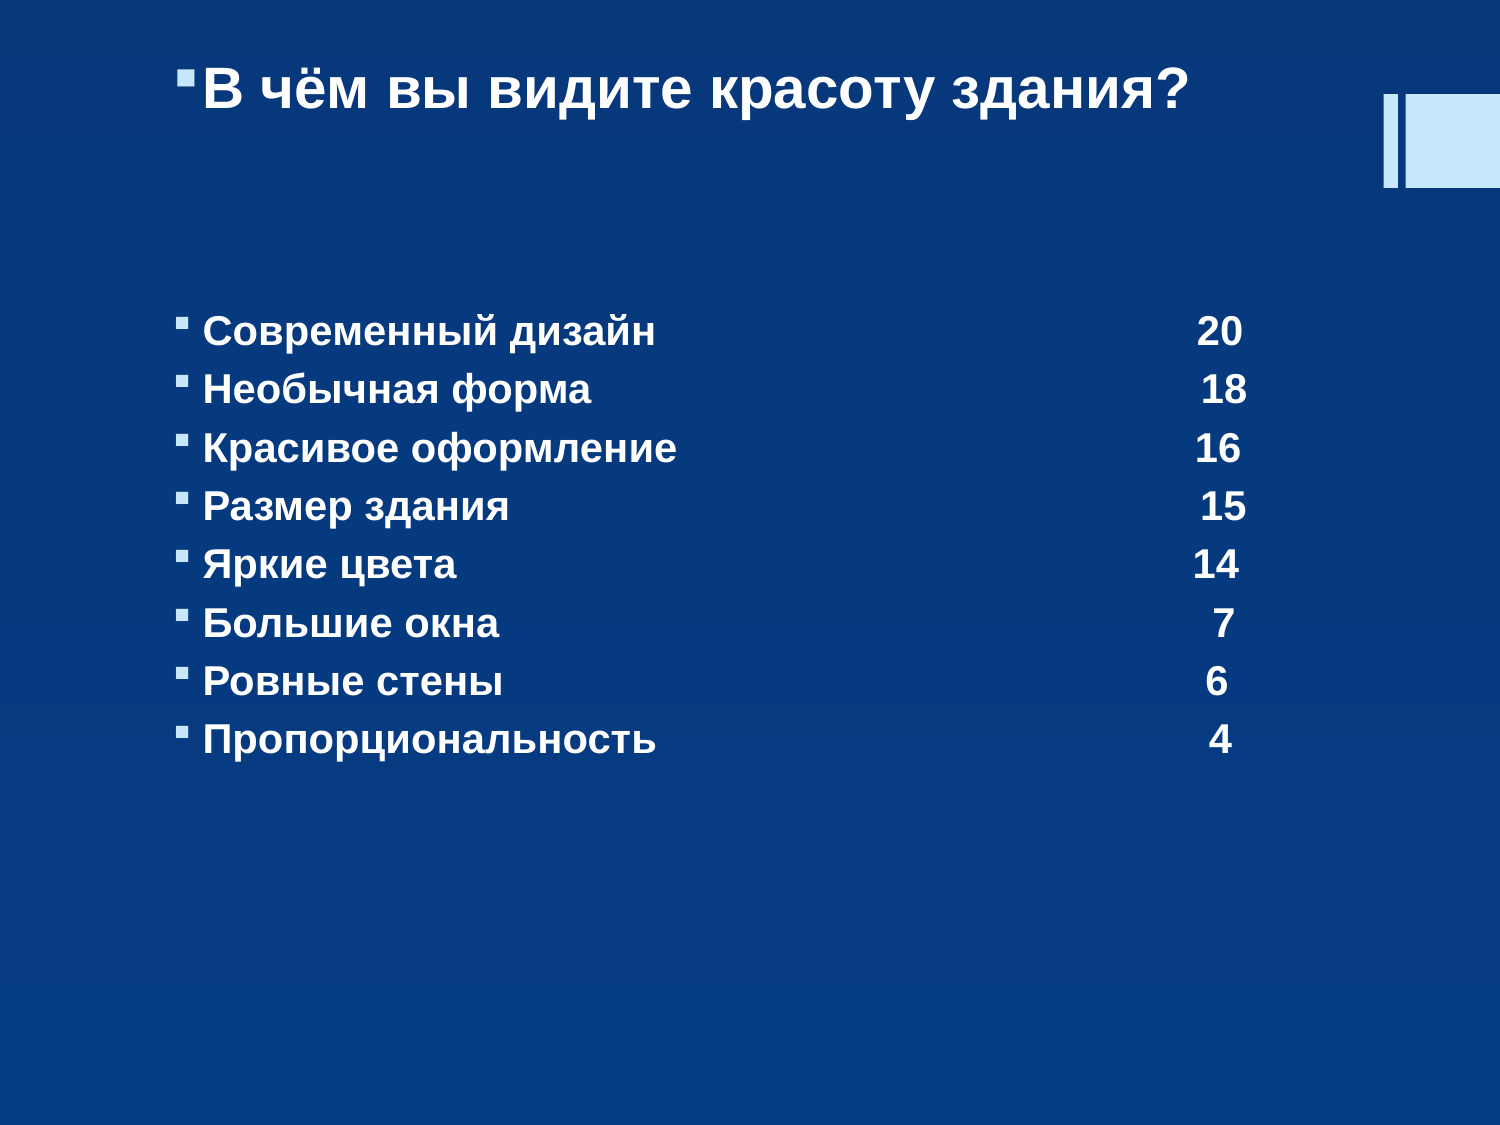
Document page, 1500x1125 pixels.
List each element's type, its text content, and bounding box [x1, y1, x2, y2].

list В чём вы видите красоту здания? Современный дизайн 20 Необычная форма 18 Красивое оформление 16 Размер здания 15 Яркие цвета 14 Большие окна 7 Ровные стены 6 Пропорциональность 4 [150, 42, 1350, 1035]
